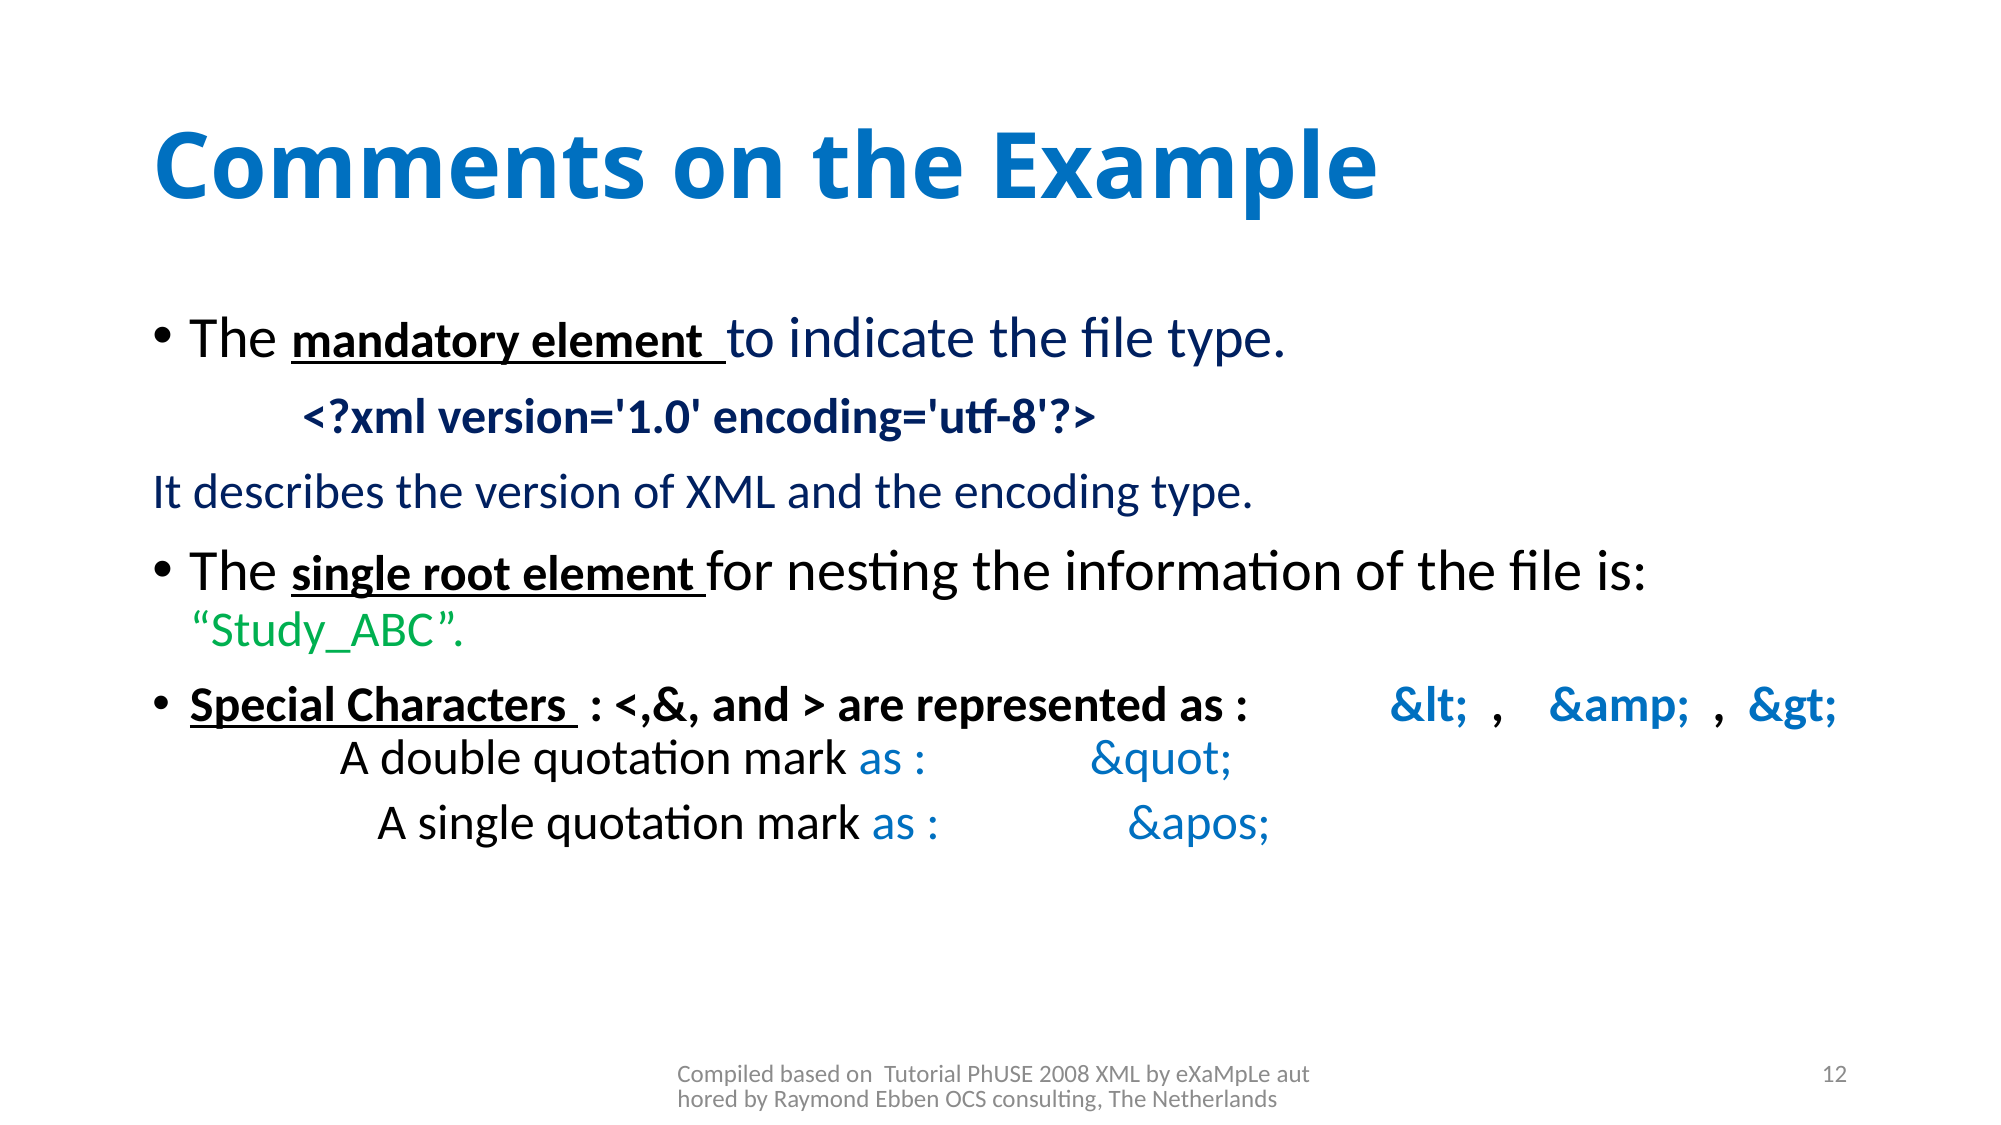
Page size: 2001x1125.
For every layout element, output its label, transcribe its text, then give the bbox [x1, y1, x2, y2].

footer Compiled based on Tutorial PhUSE 2008 XML by eXaMpLe authored by Raymond Ebben OCS consulting, The Netherlands [662, 1042, 1338, 1103]
list The mandatory element to indicate the file type. <?xml version='1.0' encoding='utf-8'?> It describes the version of XML and the encoding type. The single root element for nesting the information of the file is: “Study_ABC”. Special Characters : <,&, and > are represented as : &lt; , &amp; , &gt; A double quotation mark as : &quot; A single quotation mark as : &apos; [137, 299, 1863, 1014]
slide_number 12 [1412, 1042, 1863, 1103]
title Comments on the Example [137, 59, 1863, 278]
